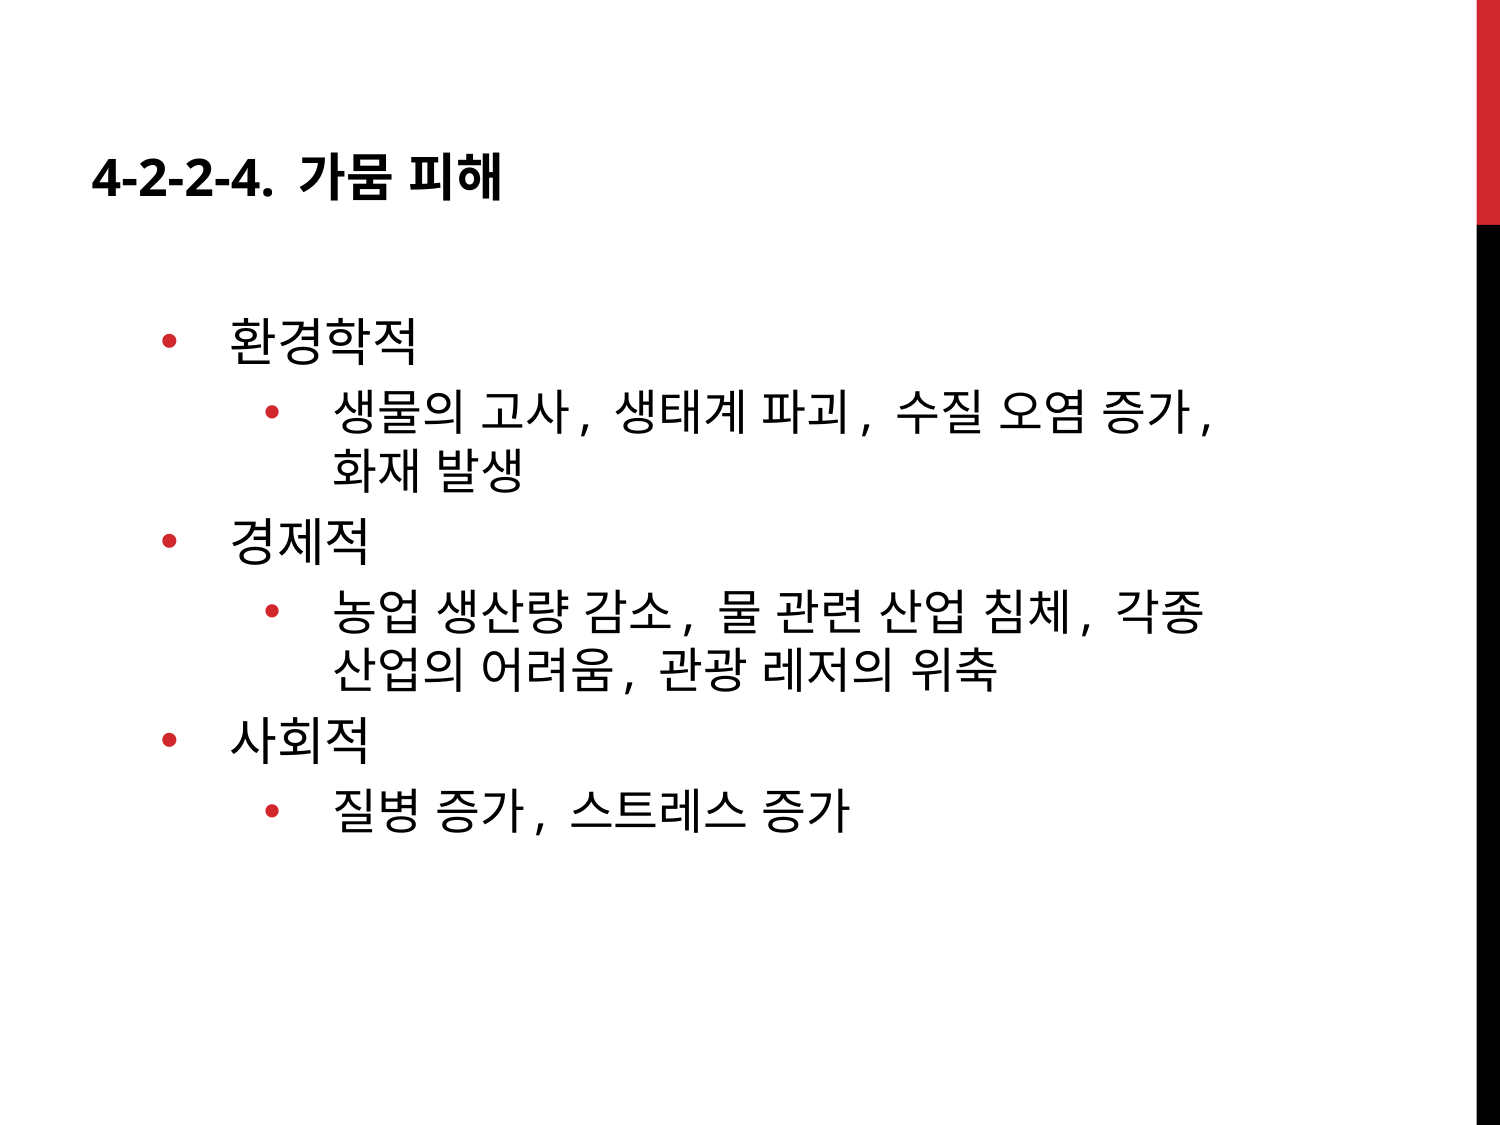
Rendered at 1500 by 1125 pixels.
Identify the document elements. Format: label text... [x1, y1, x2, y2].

list 4-2-2-4. 가뭄 피해 환경학적 생물의 고사, 생태계 파괴, 수질 오염 증가, 화재 발생 경제적 농업 생산량 감소, 물 관련 산업 침체, 각종 산업의 어려움, 관광 레저의 위축 사회적 질병 증가, 스트레스 증가 [76, 137, 1327, 855]
